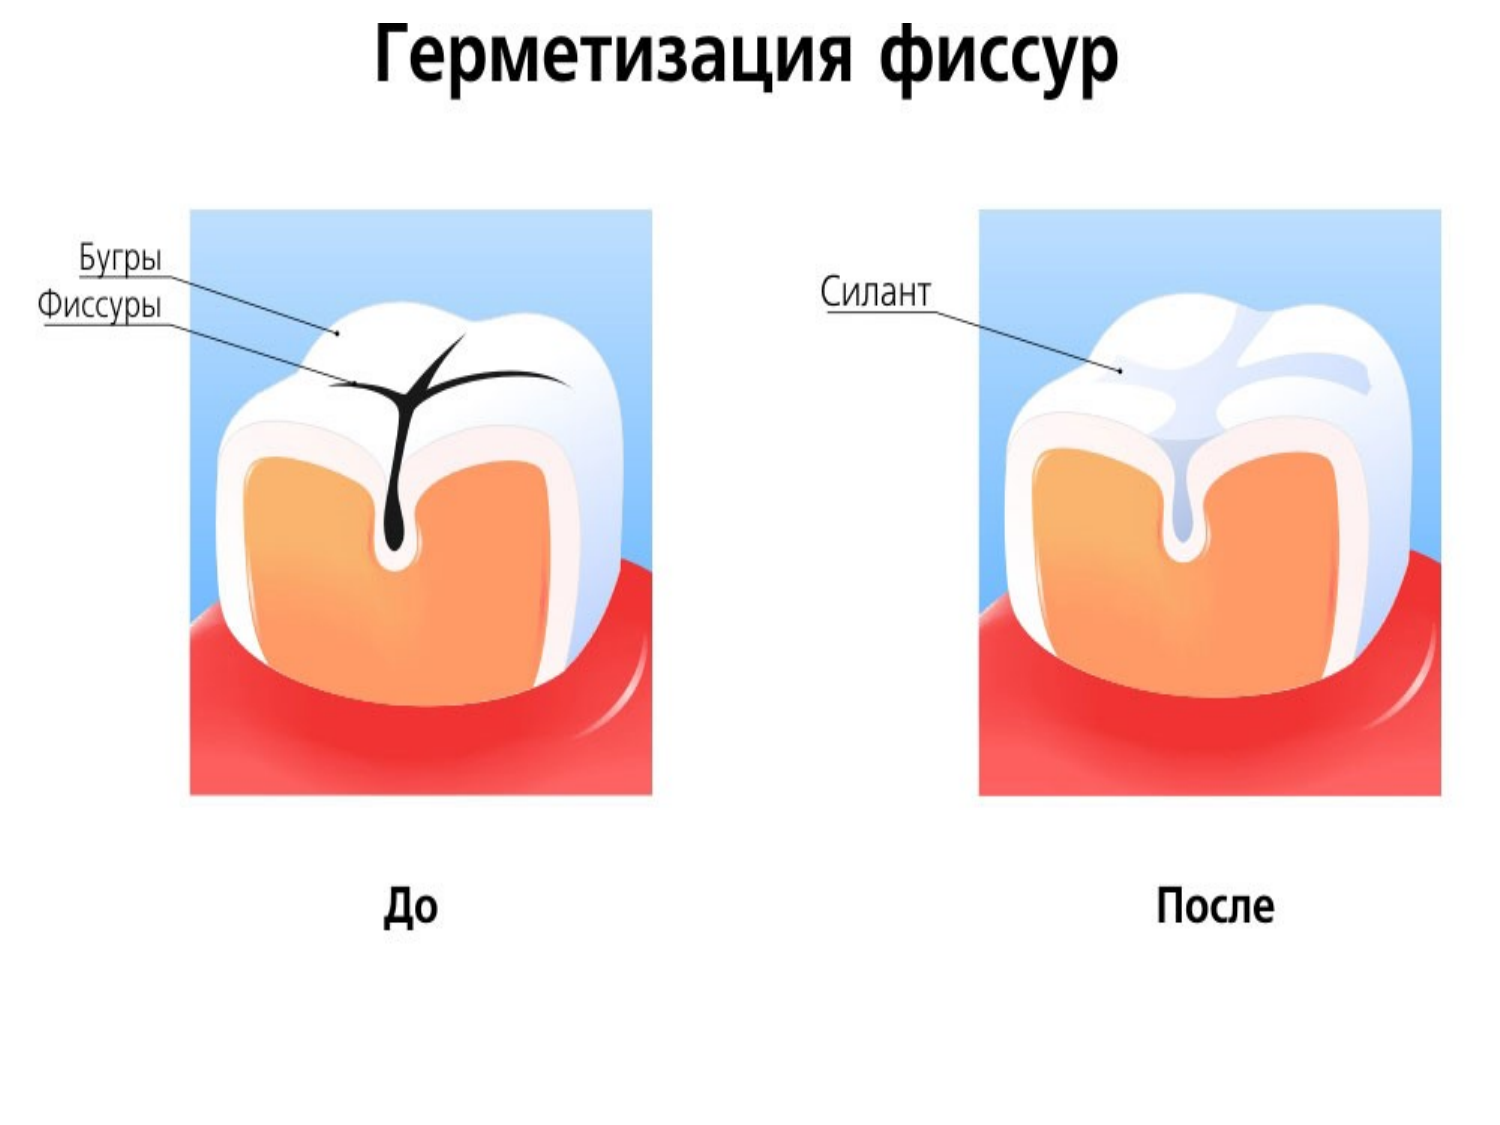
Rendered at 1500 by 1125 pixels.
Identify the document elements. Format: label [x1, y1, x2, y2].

list [0, 23, 1500, 975]
